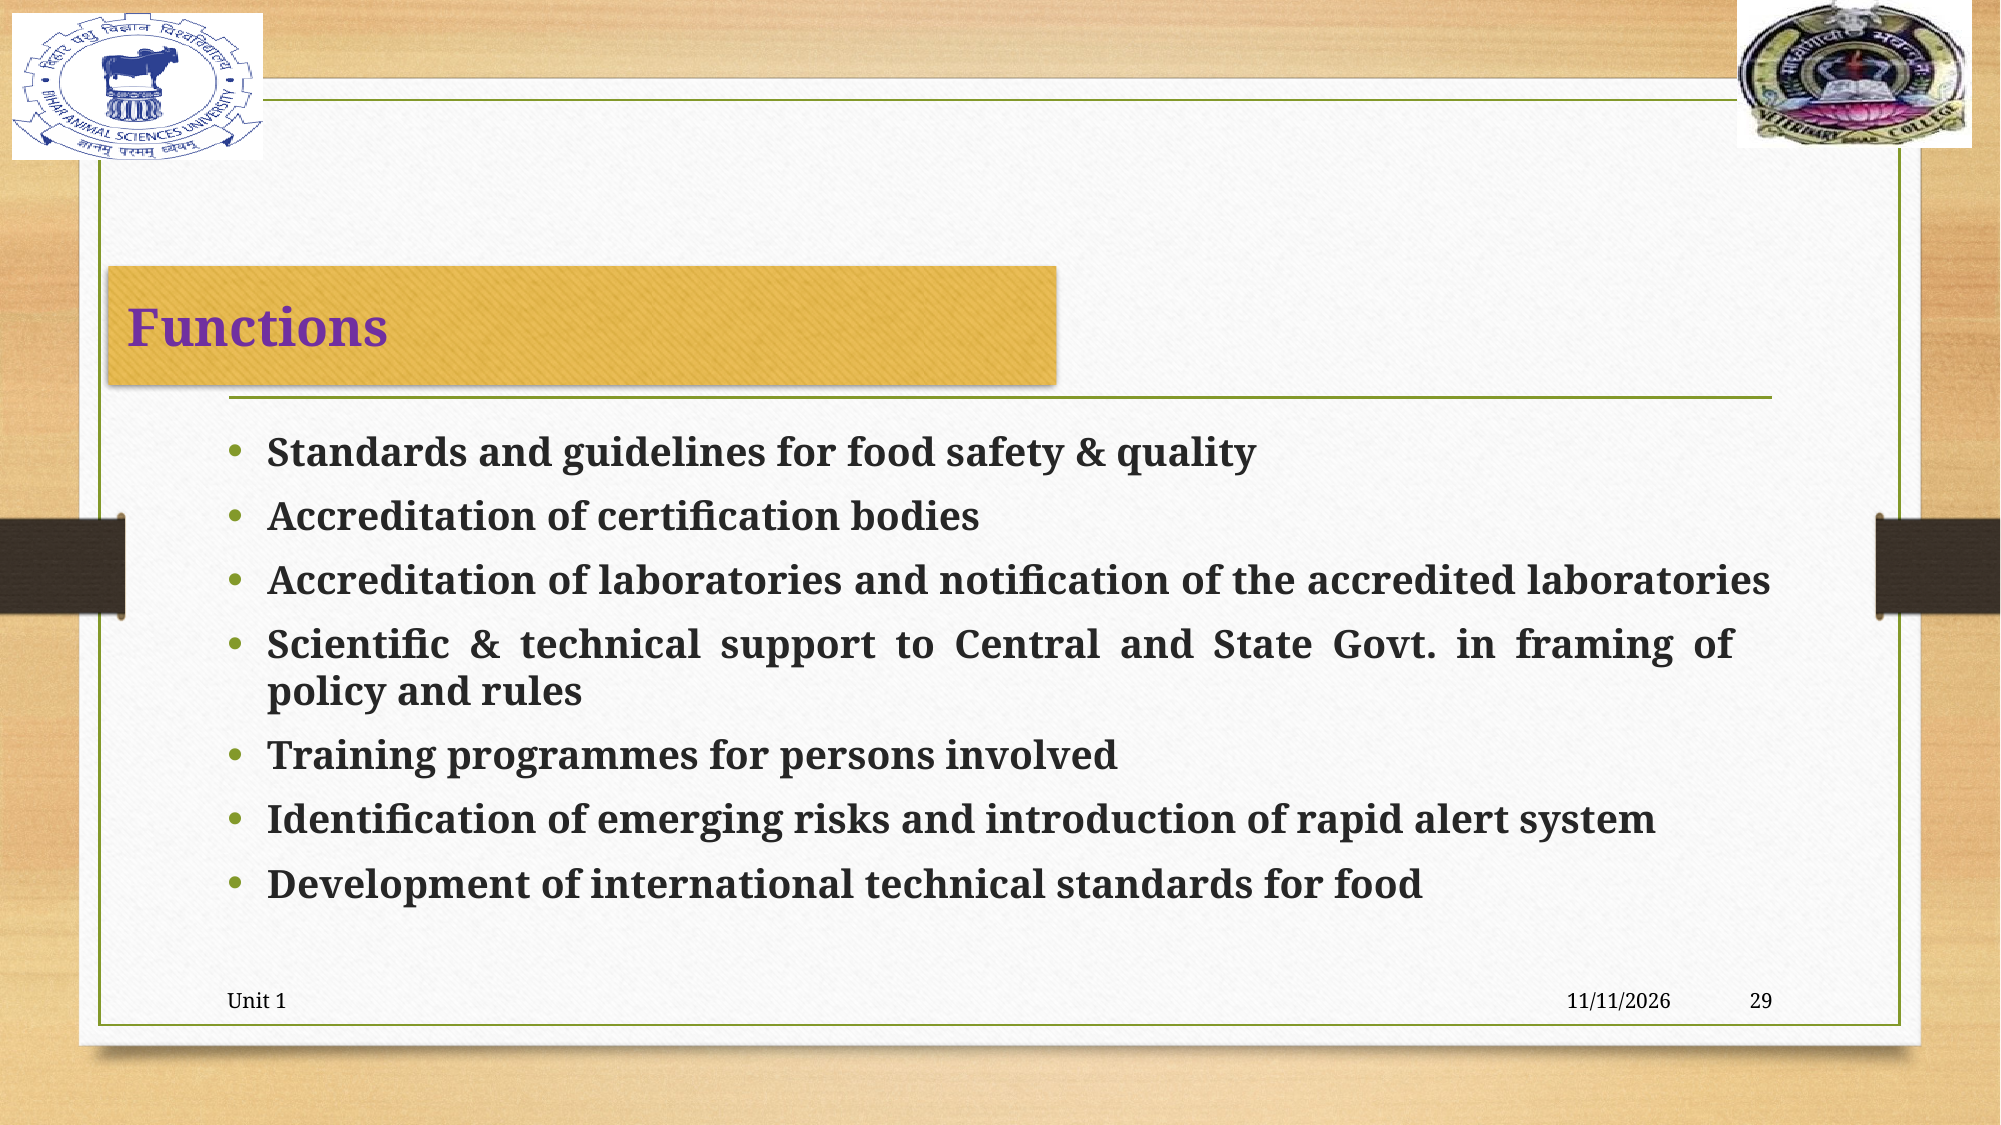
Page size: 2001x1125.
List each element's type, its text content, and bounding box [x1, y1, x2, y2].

list Standards and guidelines for food safety & quality Accreditation of certification bodies Accreditation of laboratories and notification of the accredited laboratories Scientific & technical support to Central and State Govt. in framing of policy and rules Training programmes for persons involved Identification of emerging risks and introduction of rapid alert system Development of international technical standards for food [212, 419, 1788, 964]
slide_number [1423, 979, 1686, 1025]
picture [0, 0, 2001, 1125]
footer Unit 1 [212, 979, 1411, 1025]
slide_number 29 [1698, 979, 1788, 1025]
title Functions [108, 266, 1057, 385]
